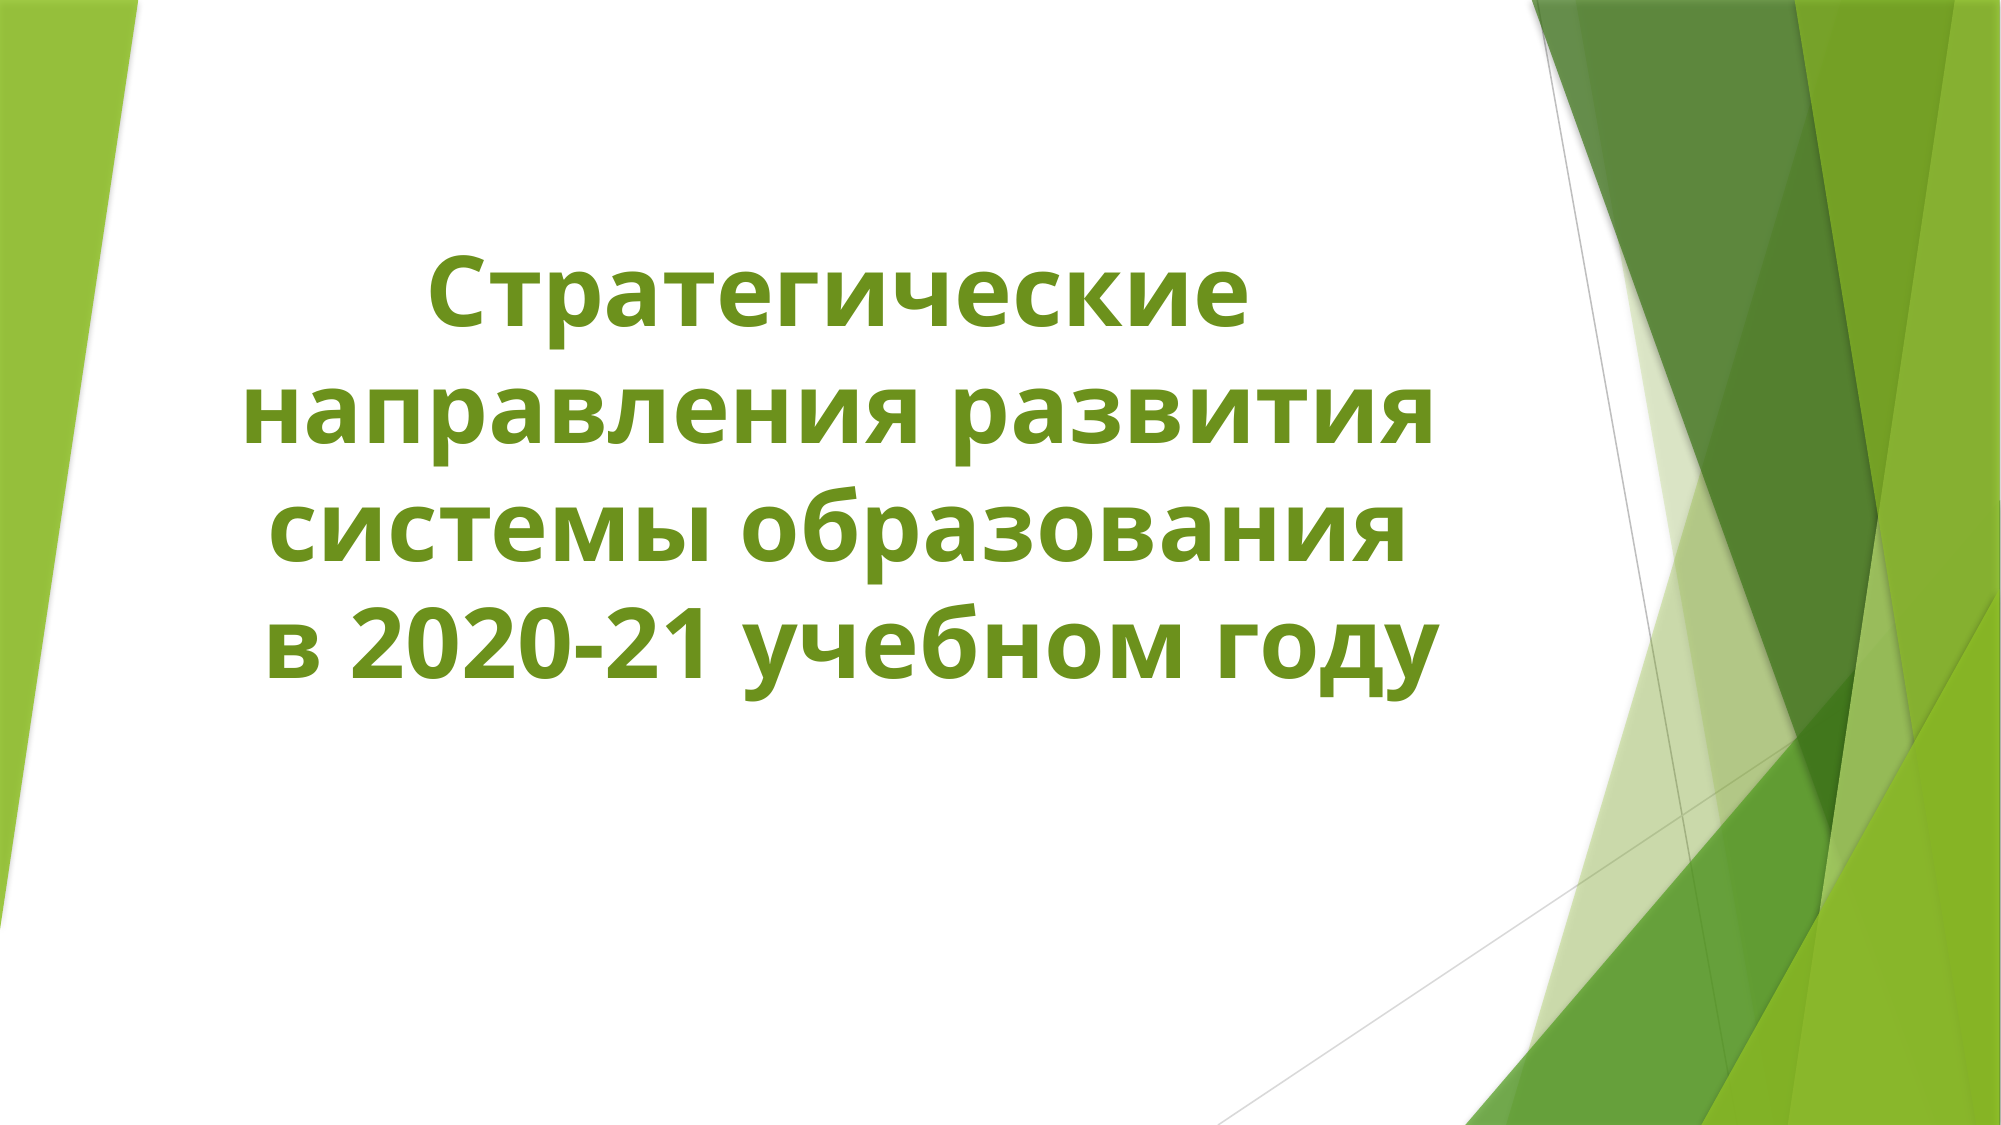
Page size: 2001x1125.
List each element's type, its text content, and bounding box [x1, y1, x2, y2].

title Стратегические направления развития системы образования в 2020-21 учебном году [88, 213, 1589, 941]
